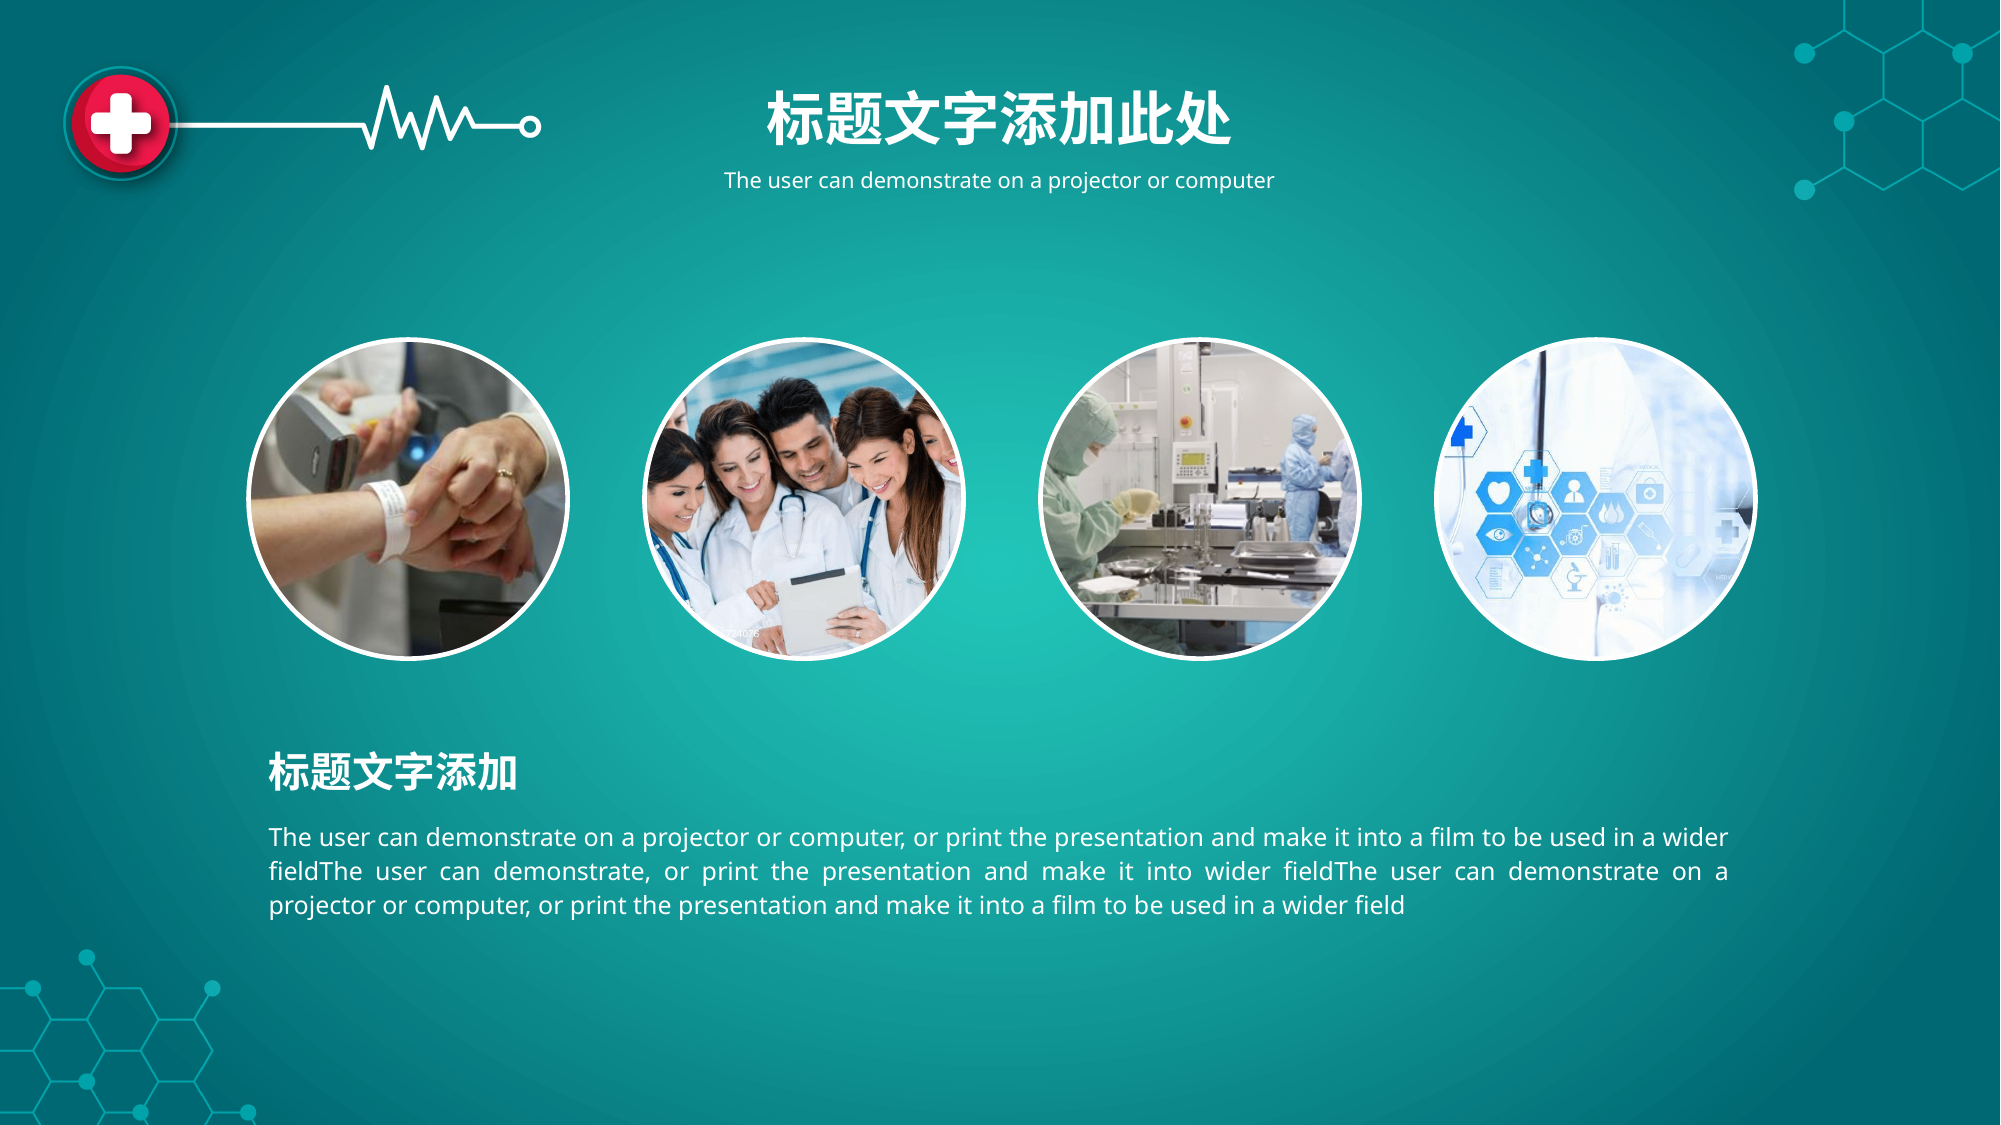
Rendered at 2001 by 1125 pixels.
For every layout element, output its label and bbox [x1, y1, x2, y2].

text_box [253, 738, 1747, 929]
picture [0, 0, 2000, 1125]
text_box [660, 74, 1340, 199]
